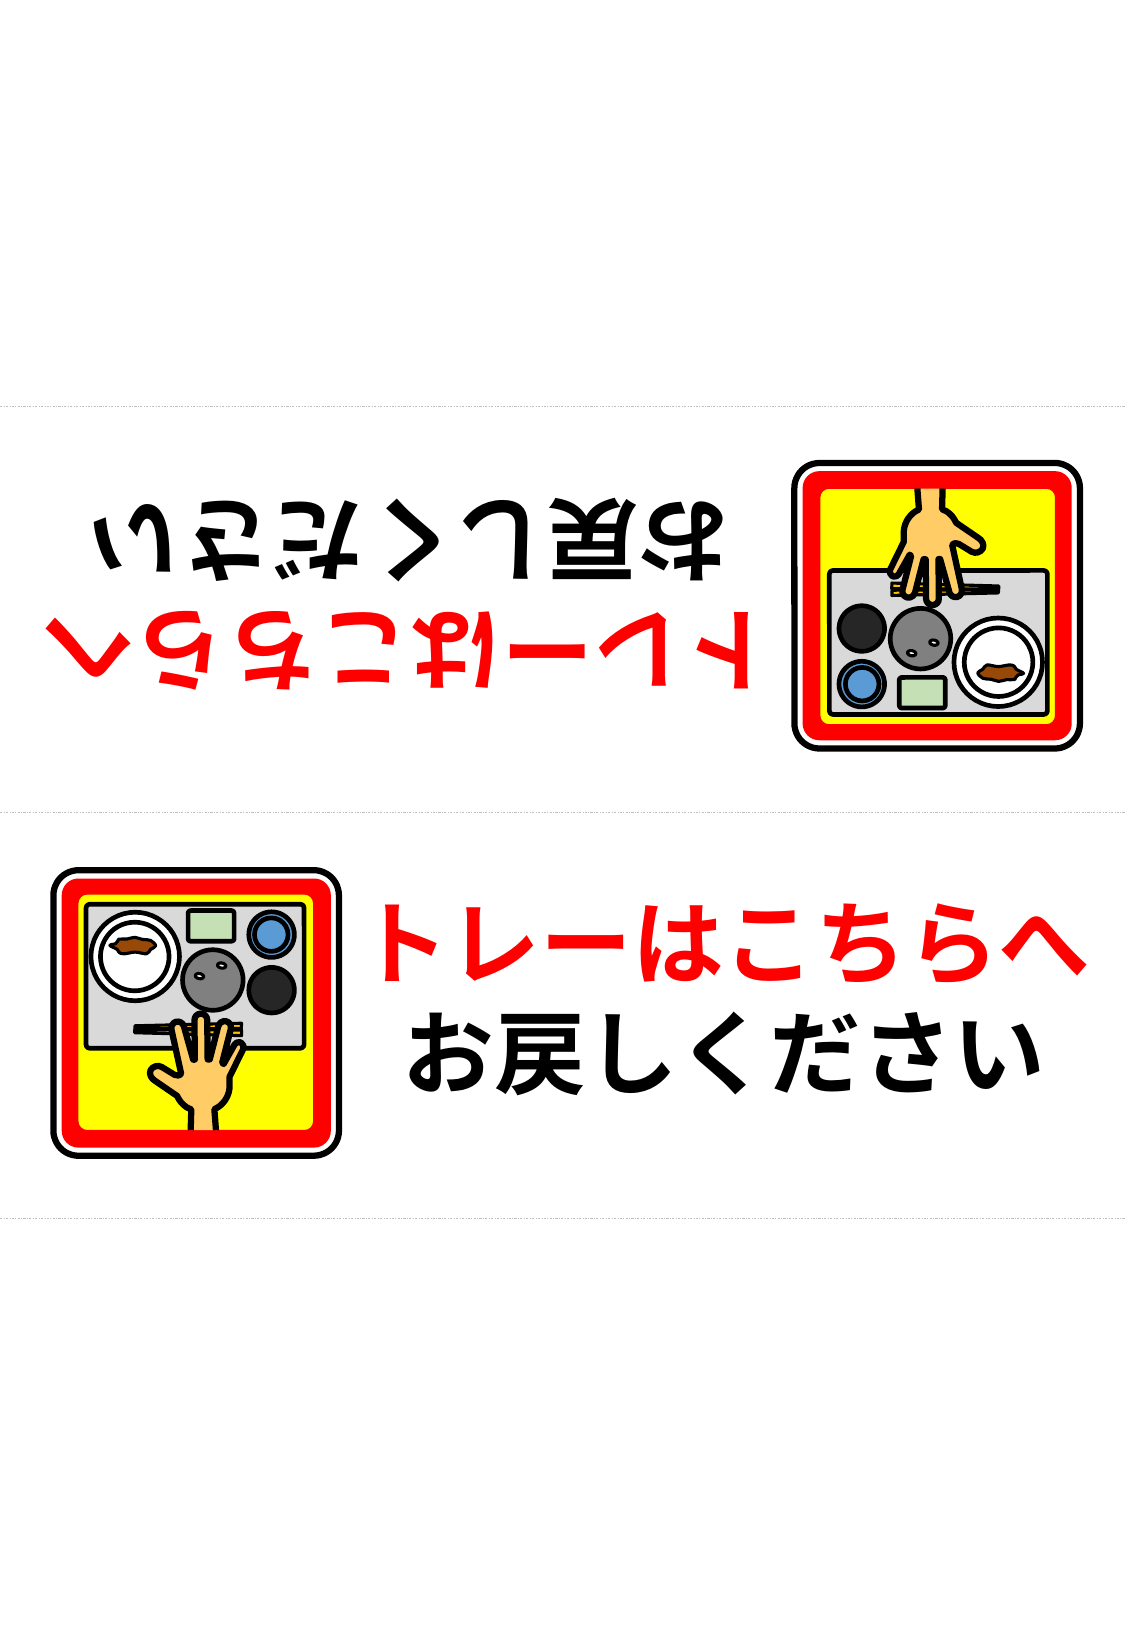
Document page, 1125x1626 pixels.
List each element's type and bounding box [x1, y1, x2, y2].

text_box [23, 462, 1080, 749]
text_box [53, 870, 1110, 1156]
